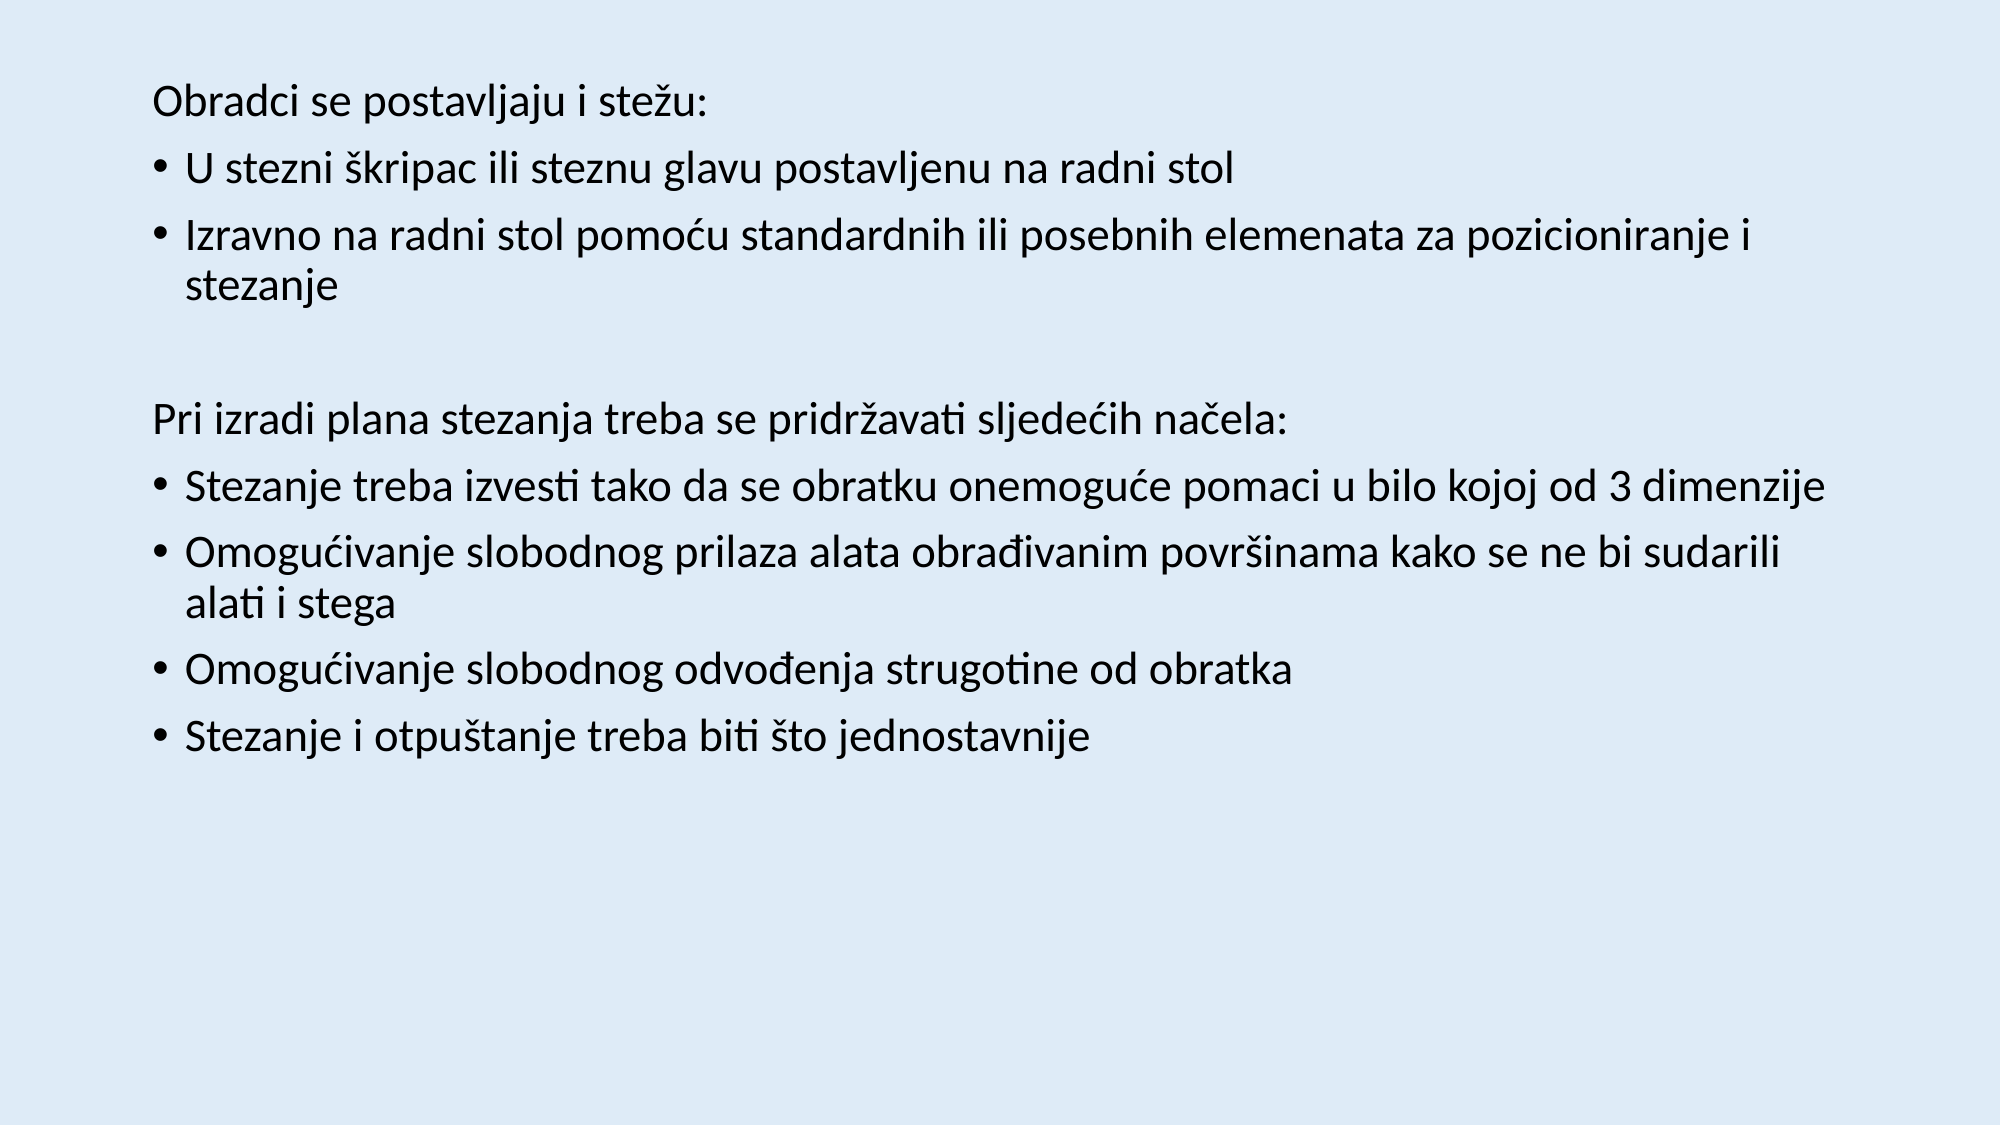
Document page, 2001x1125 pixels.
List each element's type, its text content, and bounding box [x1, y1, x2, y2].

list Obradci se postavljaju i stežu: U stezni škripac ili steznu glavu postavljenu na radni stol Izravno na radni stol pomoću standardnih ili posebnih elemenata za pozicioniranje i stezanje Pri izradi plana stezanja treba se pridržavati sljedećih načela: Stezanje treba izvesti tako da se obratku onemoguće pomaci u bilo kojoj od 3 dimenzije Omogućivanje slobodnog prilaza alata obrađivanim površinama kako se ne bi sudarili alati i stega Omogućivanje slobodnog odvođenja strugotine od obratka Stezanje i otpuštanje treba biti što jednostavnije [137, 68, 1863, 827]
